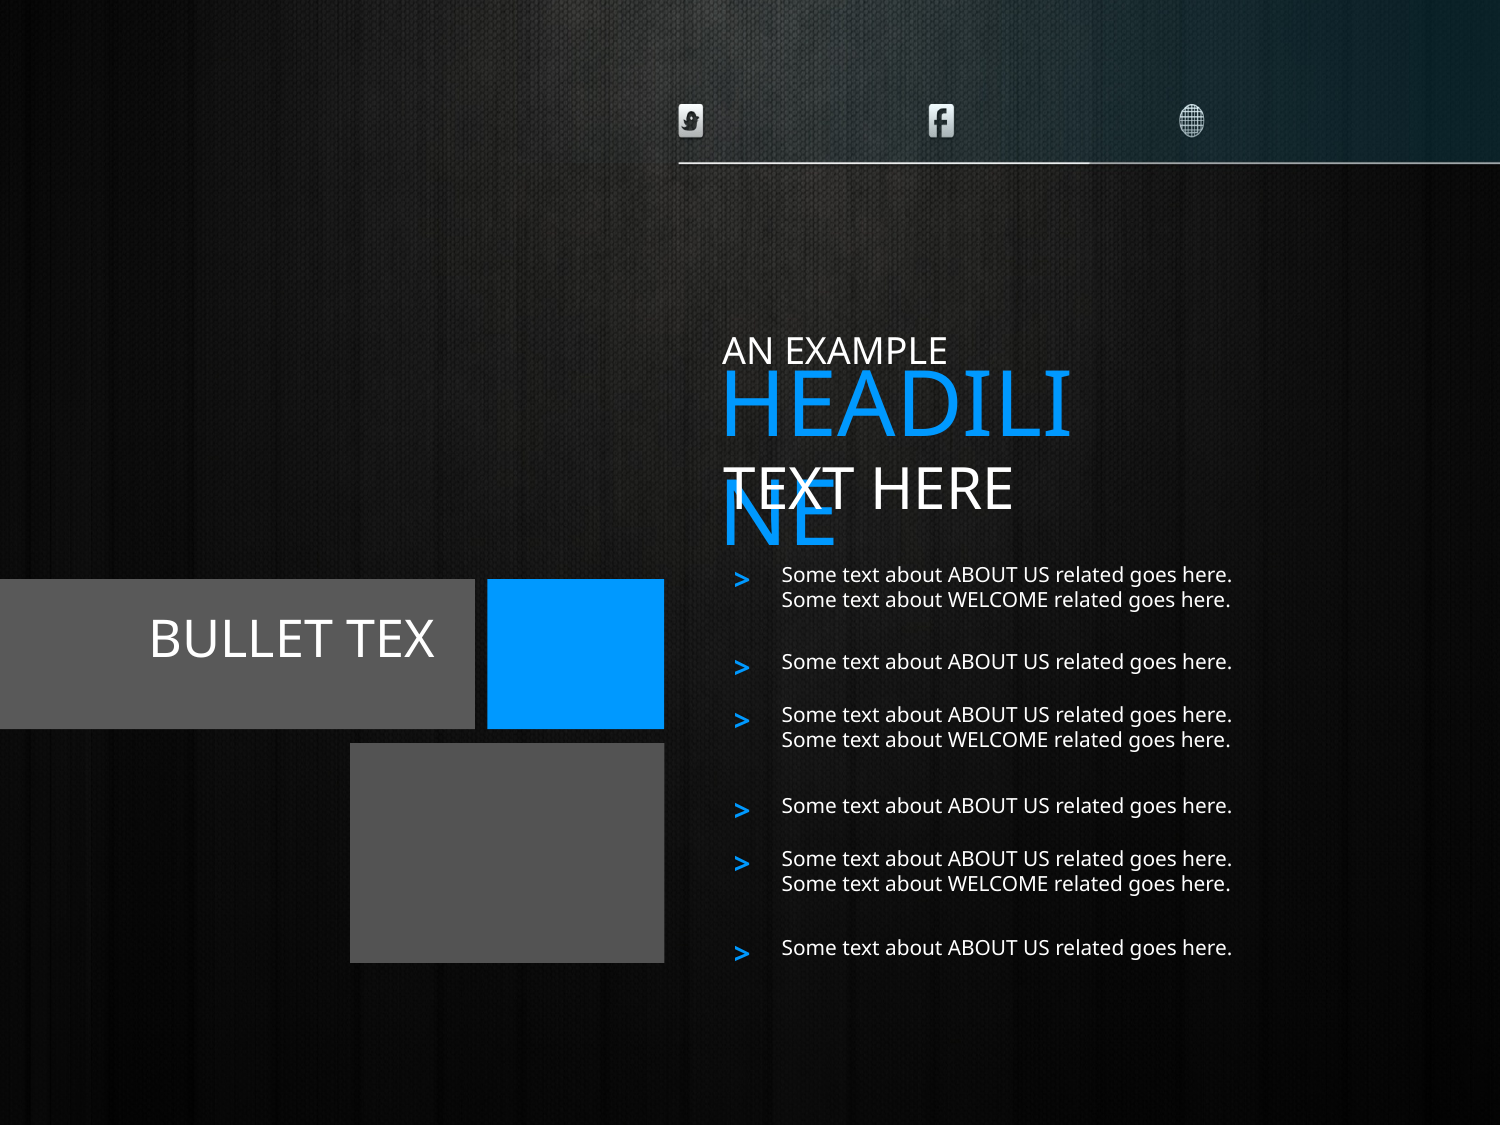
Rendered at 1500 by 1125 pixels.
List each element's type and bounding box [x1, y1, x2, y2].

text_box [718, 553, 1292, 620]
picture [0, 0, 1500, 1125]
text_box [718, 837, 1292, 904]
text_box [718, 694, 1292, 761]
text_box [718, 927, 1292, 979]
text_box [703, 318, 1197, 530]
text_box [718, 784, 1292, 836]
text_box [718, 641, 1292, 693]
